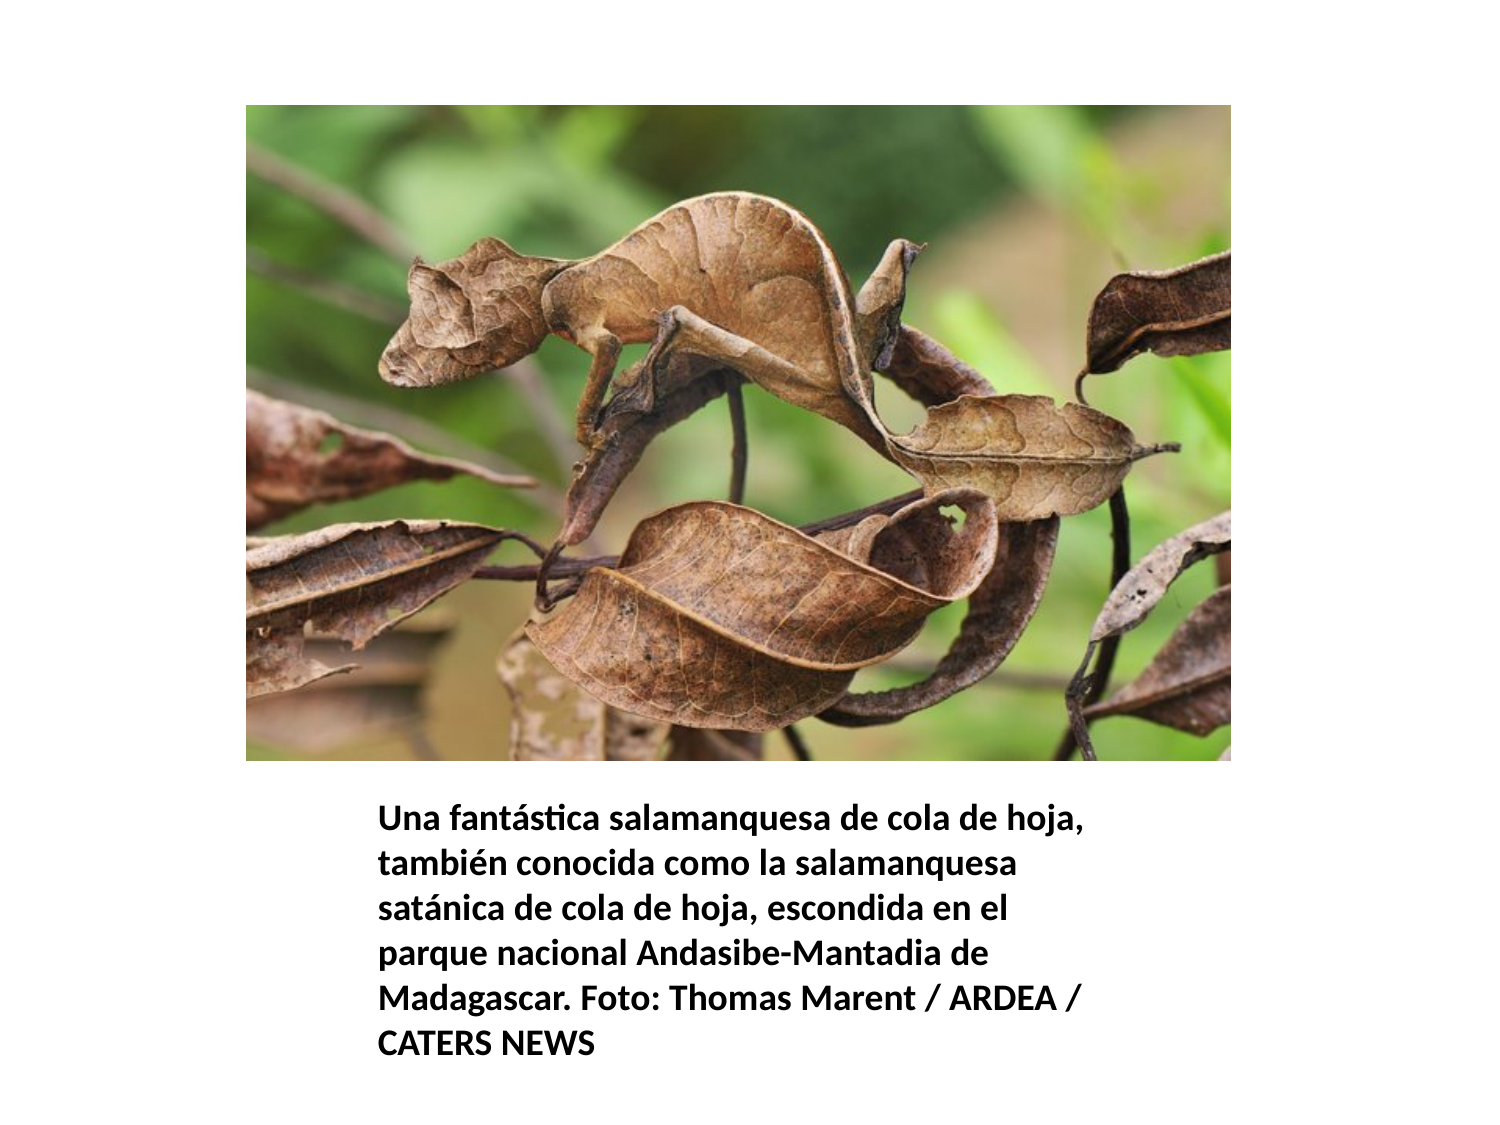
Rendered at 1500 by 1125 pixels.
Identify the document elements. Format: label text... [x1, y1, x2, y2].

text_box Una fantástica salamanquesa de cola de hoja, también conocida como la salamanquesa satánica de cola de hoja, escondida en el parque nacional Andasibe-Mantadia de Madagascar. Foto: Thomas Marent / ARDEA / CATERS NEWS [363, 785, 1114, 1070]
picture [245, 105, 1231, 761]
